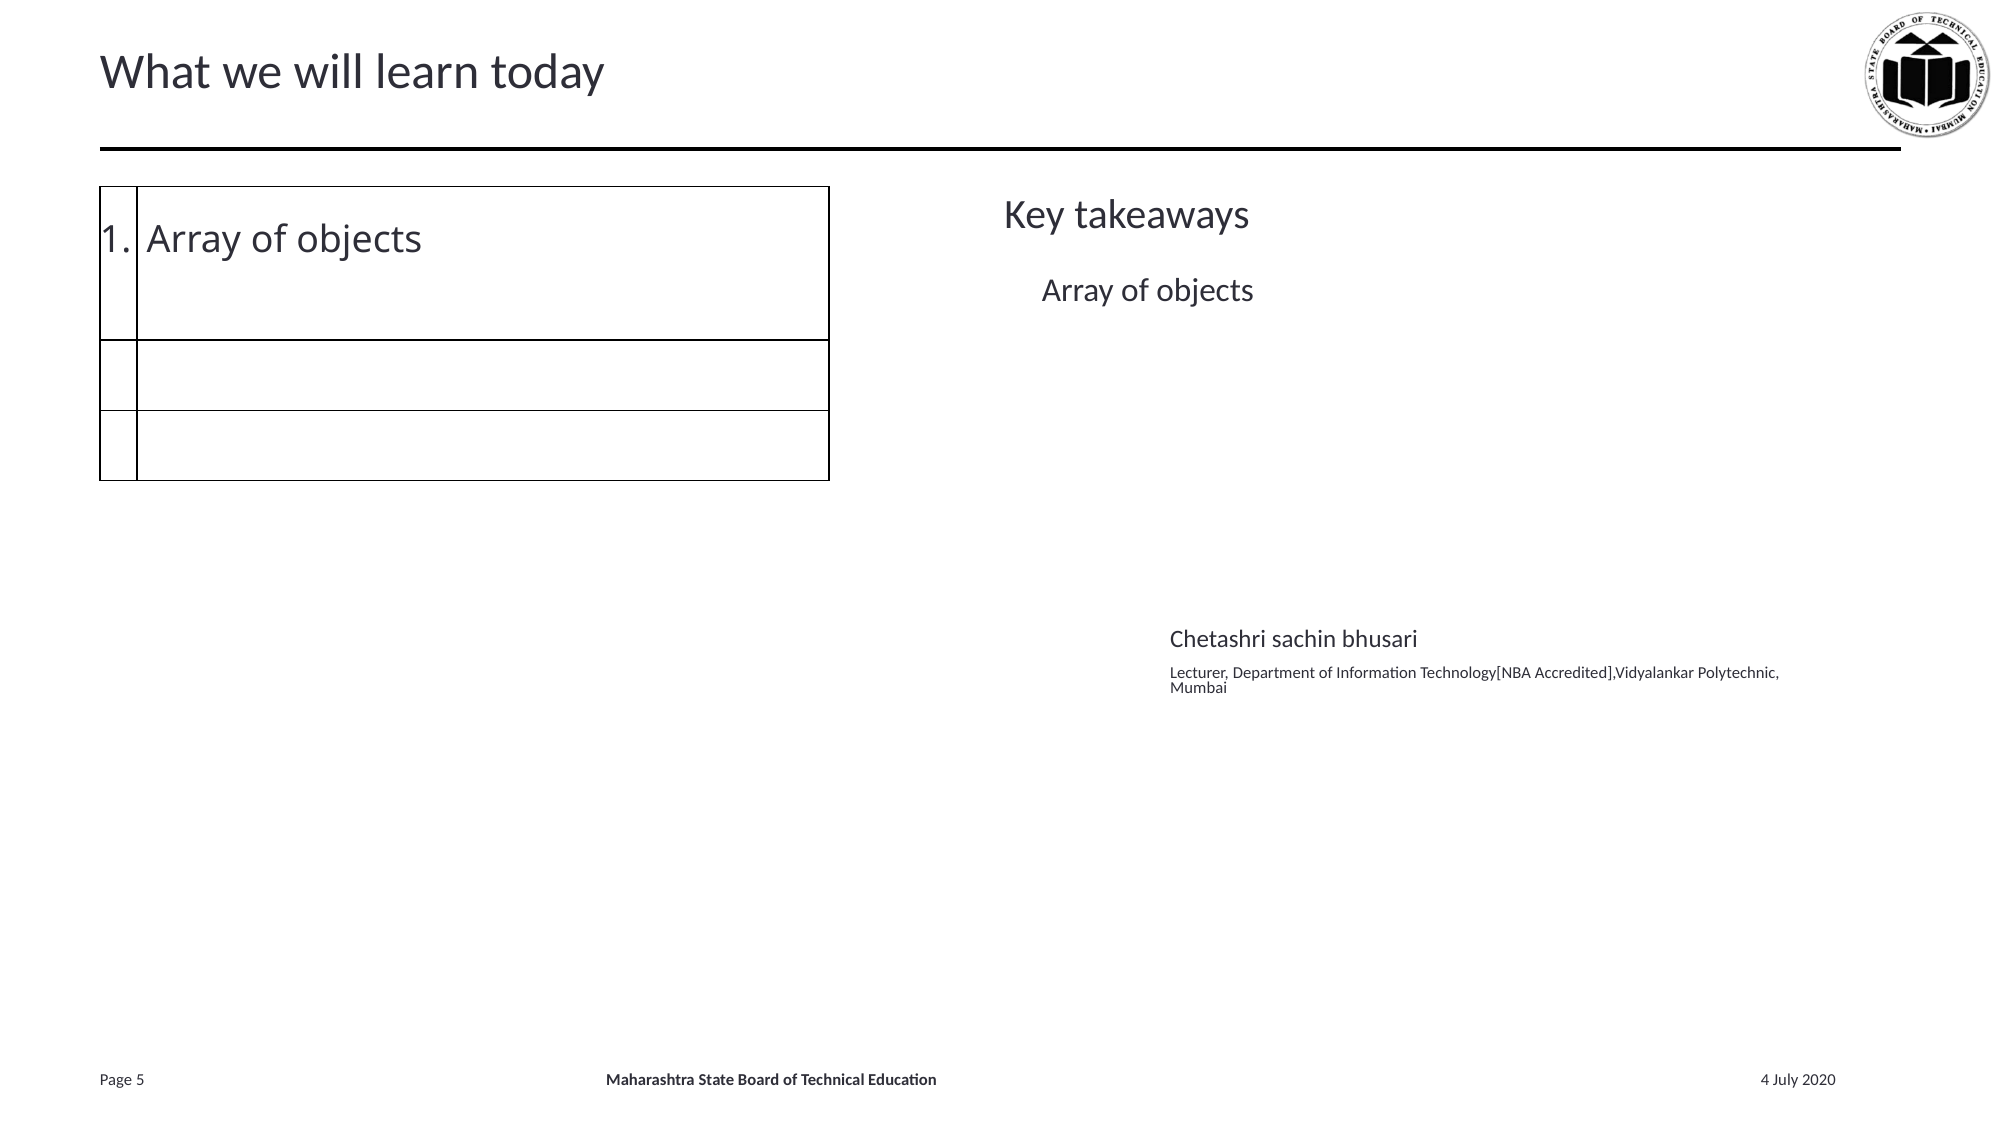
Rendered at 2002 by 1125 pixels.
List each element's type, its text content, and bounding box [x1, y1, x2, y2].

table_cell [101, 341, 136, 410]
picture [1852, 0, 2001, 149]
table_header Array of objects [138, 187, 828, 339]
table_cell [138, 411, 828, 480]
list Chetashri sachin bhusari [1170, 625, 1677, 655]
list Key takeaways [1004, 186, 1901, 248]
list Array of objects [1004, 268, 1901, 533]
table_header 1. [101, 187, 136, 339]
table_cell [101, 411, 136, 480]
table_cell [138, 341, 828, 410]
title What we will learn today [100, 48, 1901, 146]
list Lecturer, Department of Information Technology[NBA Accredited],Vidyalankar Polytechnic, Mumbai [1170, 665, 1866, 695]
